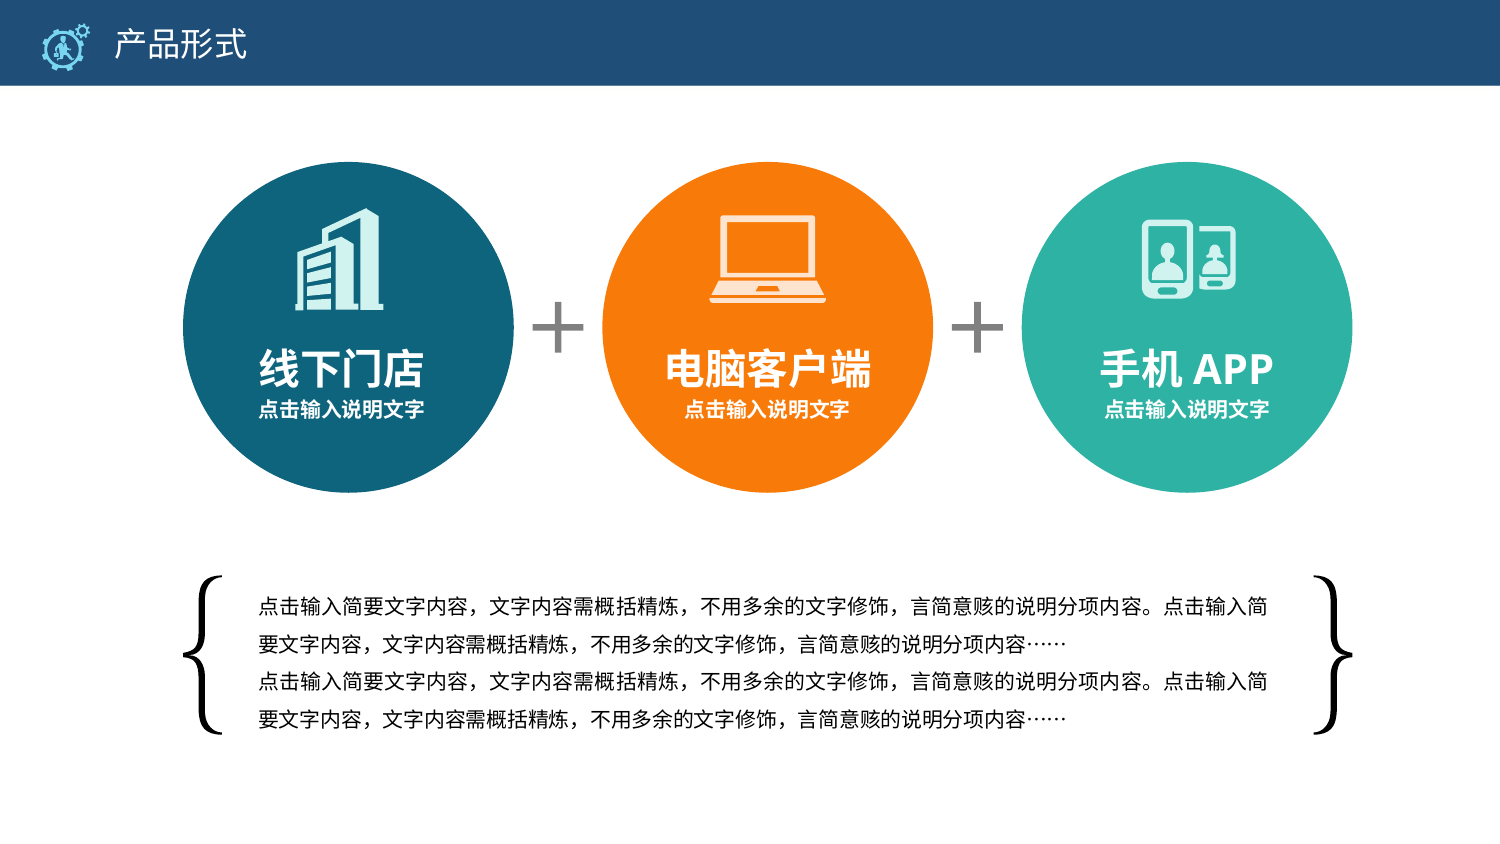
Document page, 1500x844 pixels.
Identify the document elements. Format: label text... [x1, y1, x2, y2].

text_box 点击输入说明文字 [671, 396, 864, 422]
title 产品形式 [99, 20, 550, 66]
text_box [180, 159, 516, 495]
text_box 点击输入说明文字 [1091, 396, 1283, 422]
text_box [709, 298, 827, 303]
text_box 手机APP [1091, 342, 1283, 393]
picture [0, 0, 1500, 844]
text_box 点击输入说明文字 [256, 396, 427, 422]
text_box [1019, 159, 1355, 495]
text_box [532, 301, 584, 353]
text_box 线下门店 [256, 342, 427, 393]
text_box [711, 280, 825, 295]
text_box [295, 208, 384, 311]
text_box [1141, 219, 1194, 299]
text_box 电脑客户端 [658, 342, 877, 393]
text_box [1313, 575, 1353, 735]
text_box [720, 215, 816, 278]
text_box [951, 301, 1004, 353]
text_box [41, 23, 91, 72]
text_box [600, 159, 936, 495]
text_box [183, 575, 222, 735]
text_box 点击输入简要文字内容，文字内容需概括精炼，不用多余的文字修饰，言简意赅的说明分项内容。点击输入简要文字内容，文字内容需概括精炼，不用多余的文字修饰，言简意赅的说明分项内容…… 点击输入简要文字内容，文字内容需概括精炼，不用多余的文字修饰，言简意赅的说明分项内容。点击输入简要文字内容，文字内容需概括精炼，不用多余的文字修饰，言简意赅的说明分项内容…… [258, 581, 1268, 732]
text_box [1199, 226, 1236, 290]
